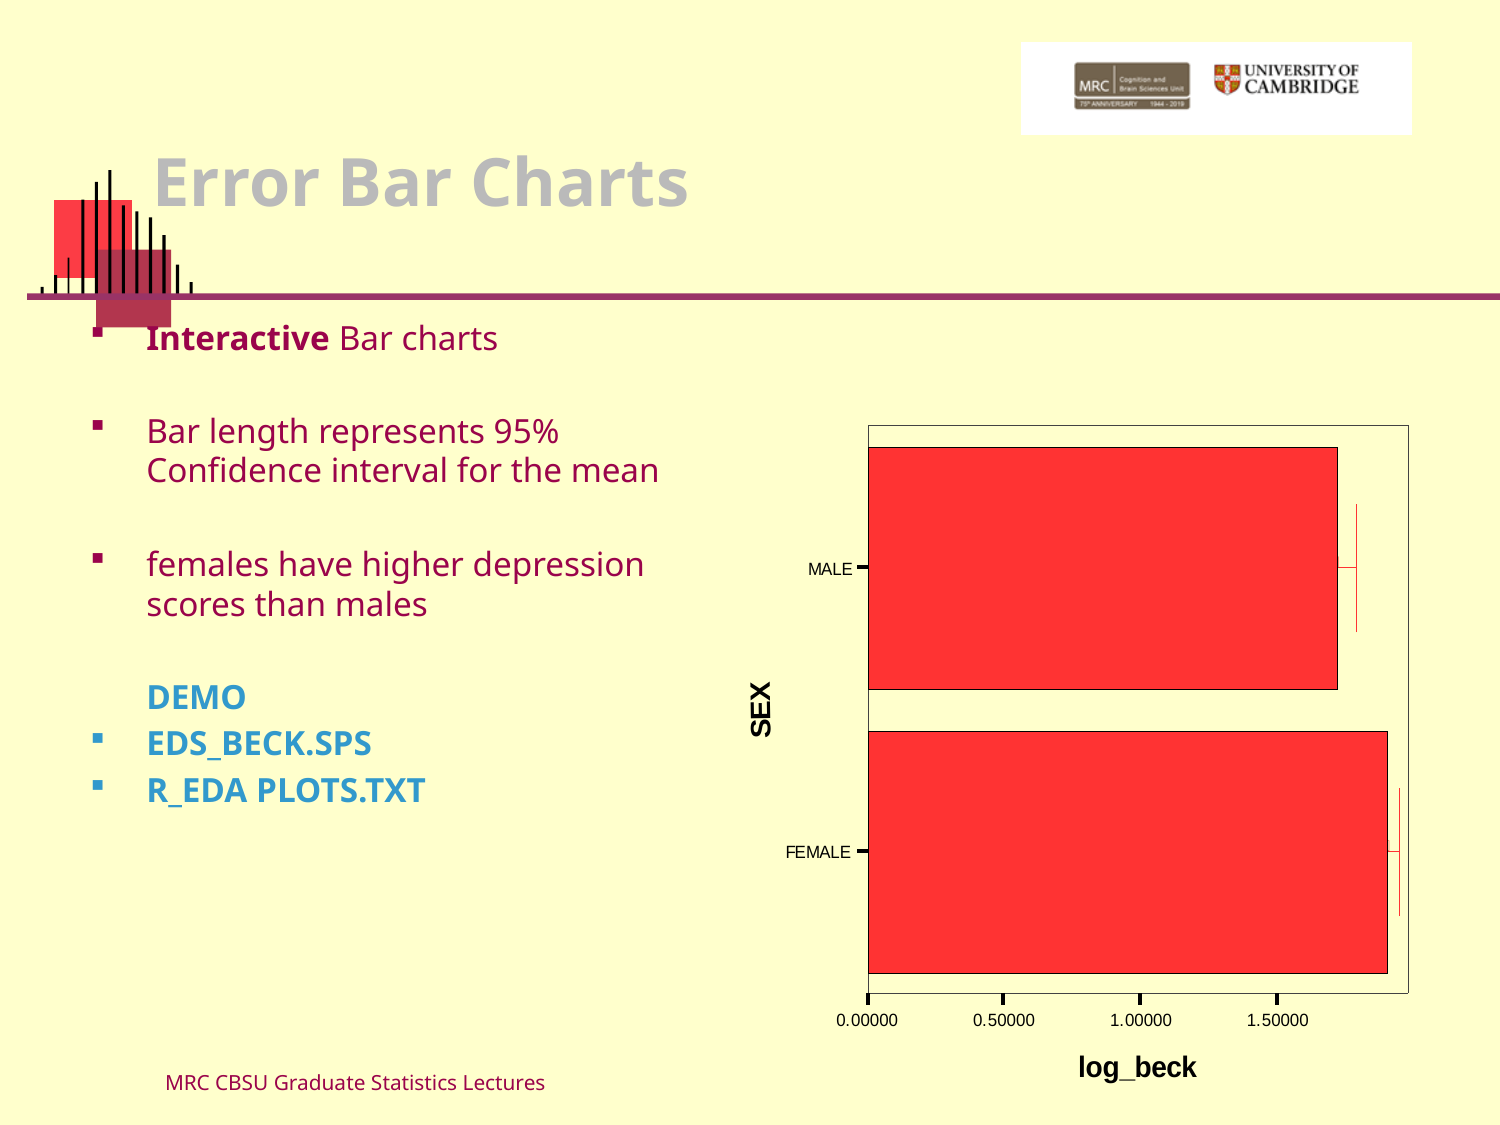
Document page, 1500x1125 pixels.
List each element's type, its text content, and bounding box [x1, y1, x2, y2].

list Interactive Bar charts Bar length represents 95% Confidence interval for the mean females have higher depression scores than males DEMO EDS_BECK.SPS R_EDA PLOTS.TXT [75, 262, 738, 1038]
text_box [712, 332, 1500, 1125]
picture [1021, 42, 1412, 135]
footer MRC CBSU Graduate Statistics Lectures [149, 1062, 707, 1101]
title Error Bar Charts [137, 137, 988, 233]
